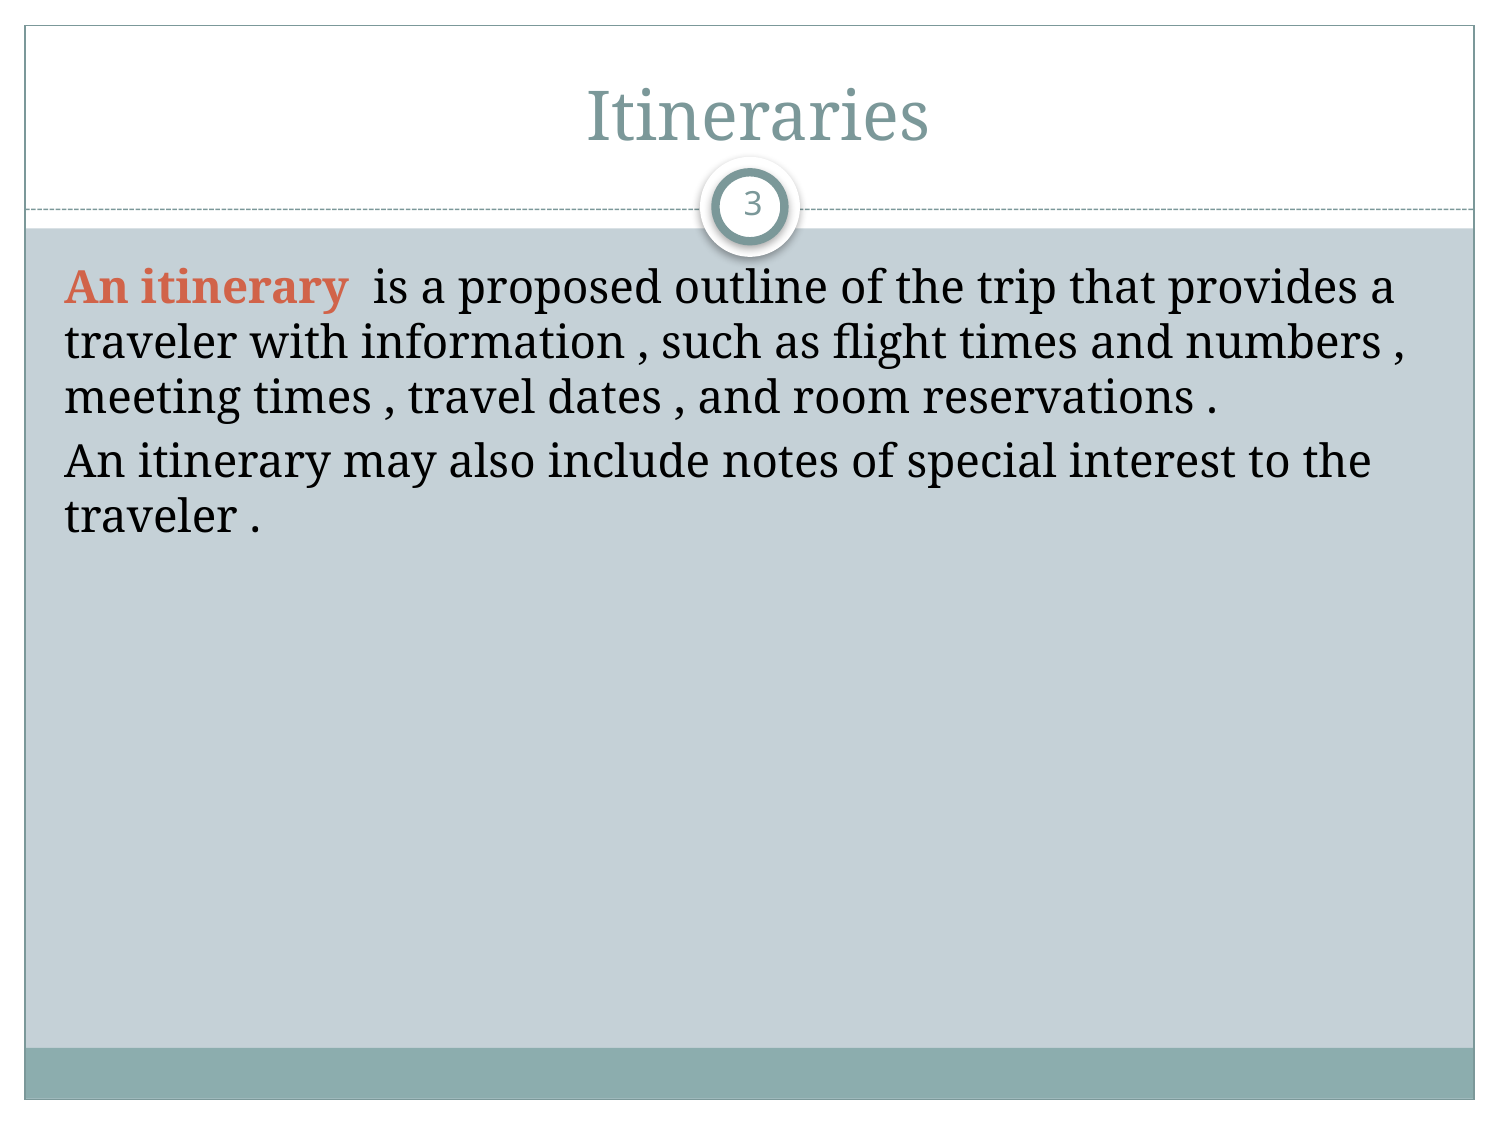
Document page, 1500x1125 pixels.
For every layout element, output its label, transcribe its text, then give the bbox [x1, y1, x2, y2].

list An itinerary is a proposed outline of the trip that provides a traveler with information , such as flight times and numbers , meeting times , travel dates , and room reservations . An itinerary may also include notes of special interest to the traveler . [49, 250, 1445, 1001]
title Itineraries [49, 37, 1450, 162]
slide_number 3 [715, 168, 791, 241]
